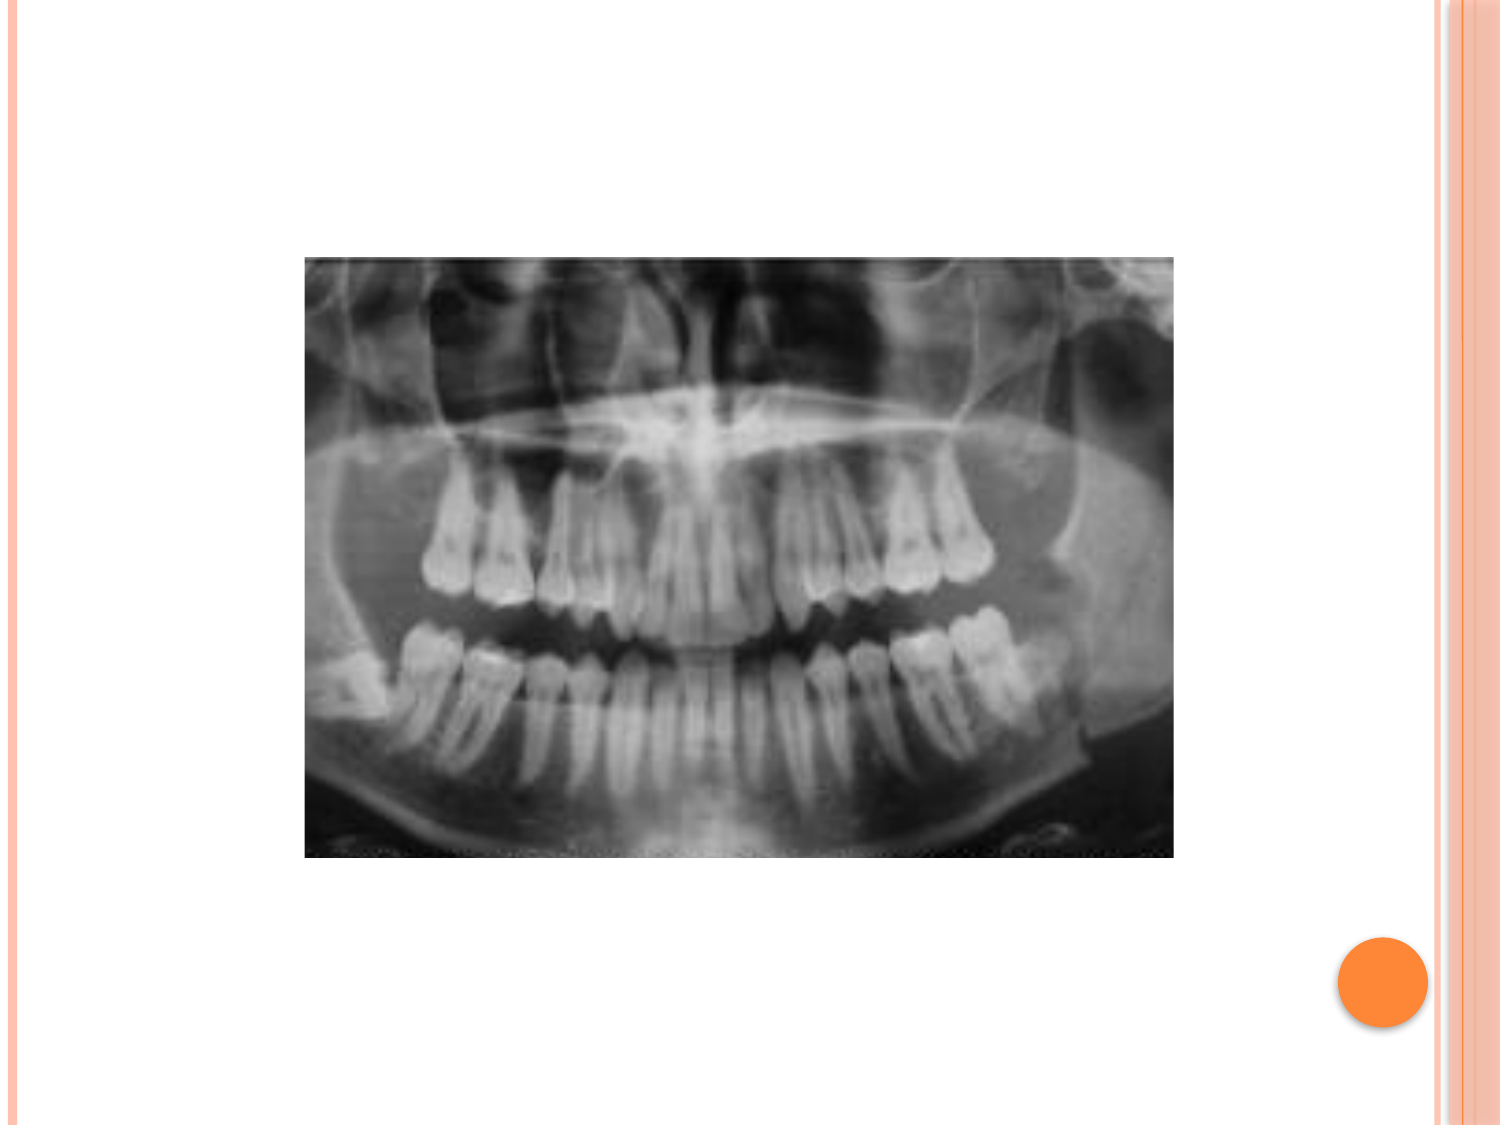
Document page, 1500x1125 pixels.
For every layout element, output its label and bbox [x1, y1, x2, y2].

list [304, 257, 1175, 858]
